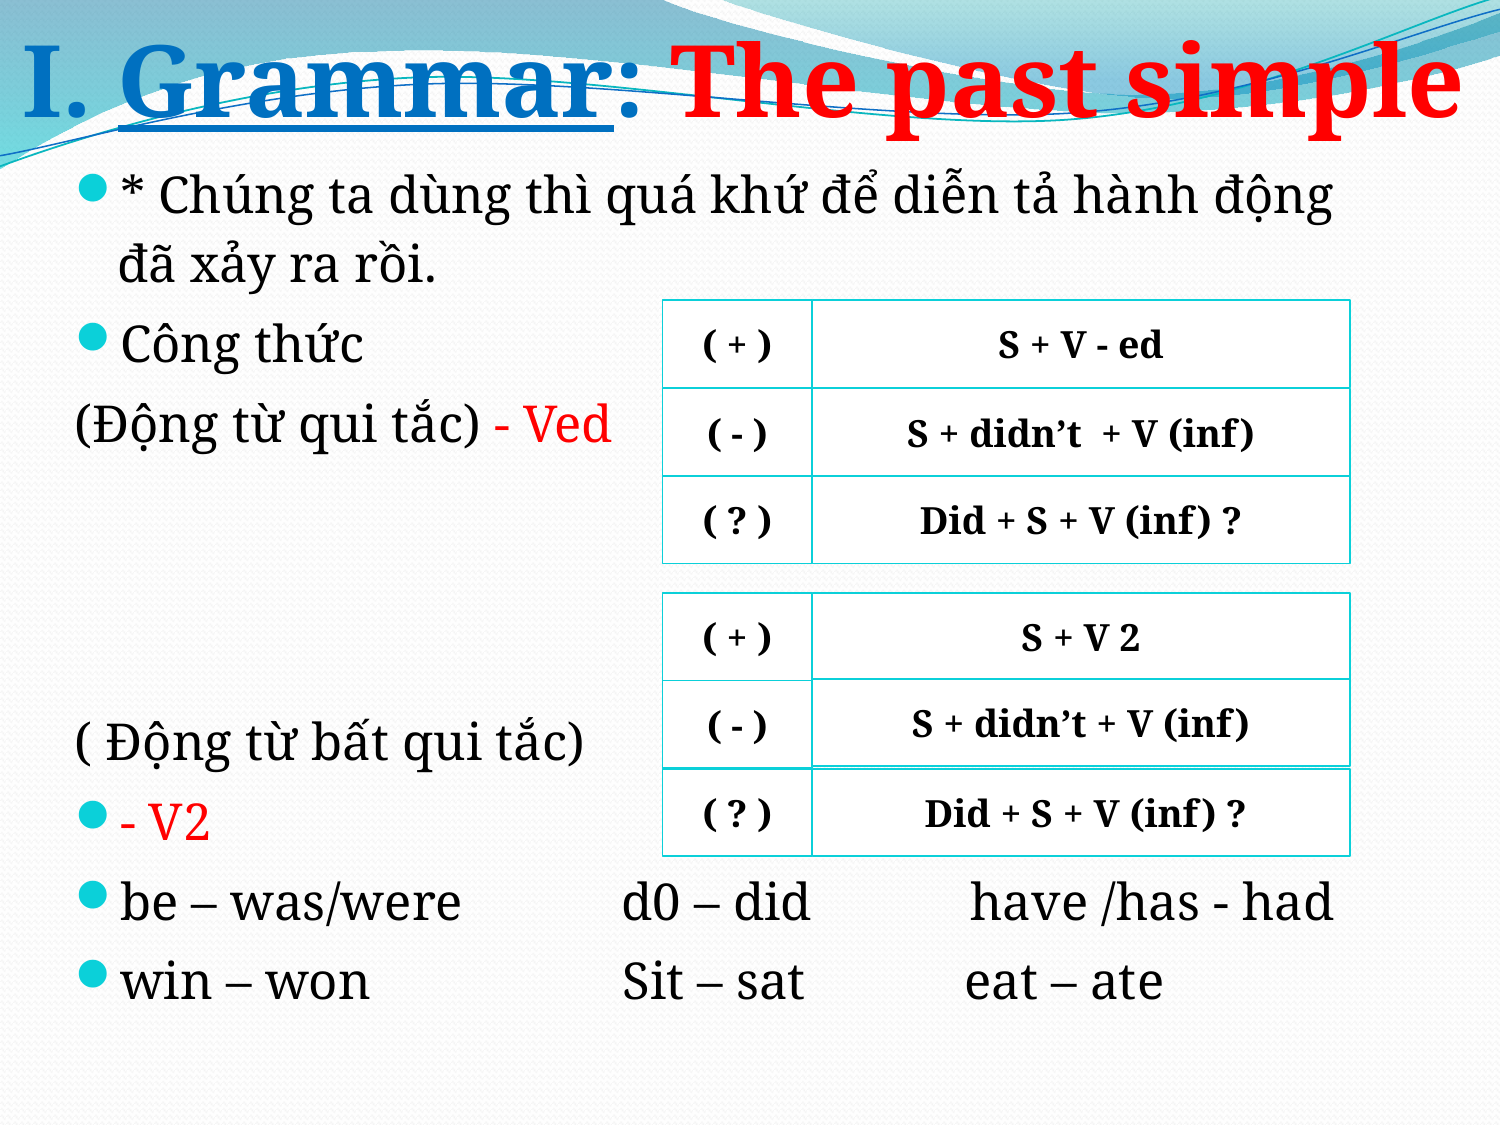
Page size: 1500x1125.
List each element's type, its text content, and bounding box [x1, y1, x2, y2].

text_box Did + S + V (inf) ? [812, 768, 1351, 857]
text_box ( + ) [662, 299, 812, 388]
text_box ( ? ) [662, 475, 812, 564]
text_box Did + S + V (inf) ? [812, 475, 1351, 564]
text_box S + didn’t + V (inf) [812, 388, 1351, 475]
text_box S + V - ed [812, 299, 1351, 388]
text_box S + V 2 [812, 592, 1351, 678]
text_box I. Grammar: The past simple [0, 9, 1488, 145]
text_box ( - ) [662, 680, 813, 768]
list * Chúng ta dùng thì quá khứ để diễn tả hành động đã xảy ra rồi. Công thức (Động từ qui tắc) - Ved ( Động từ bất qui tắc) - V2 be – was/were d0 – did have /has - had win – won Sit – sat eat – ate [37, 151, 1388, 1038]
text_box ( + ) [662, 592, 812, 680]
text_box ( - ) [662, 388, 812, 475]
text_box S + didn’t + V (inf) [812, 678, 1351, 767]
text_box ( ? ) [662, 768, 812, 857]
